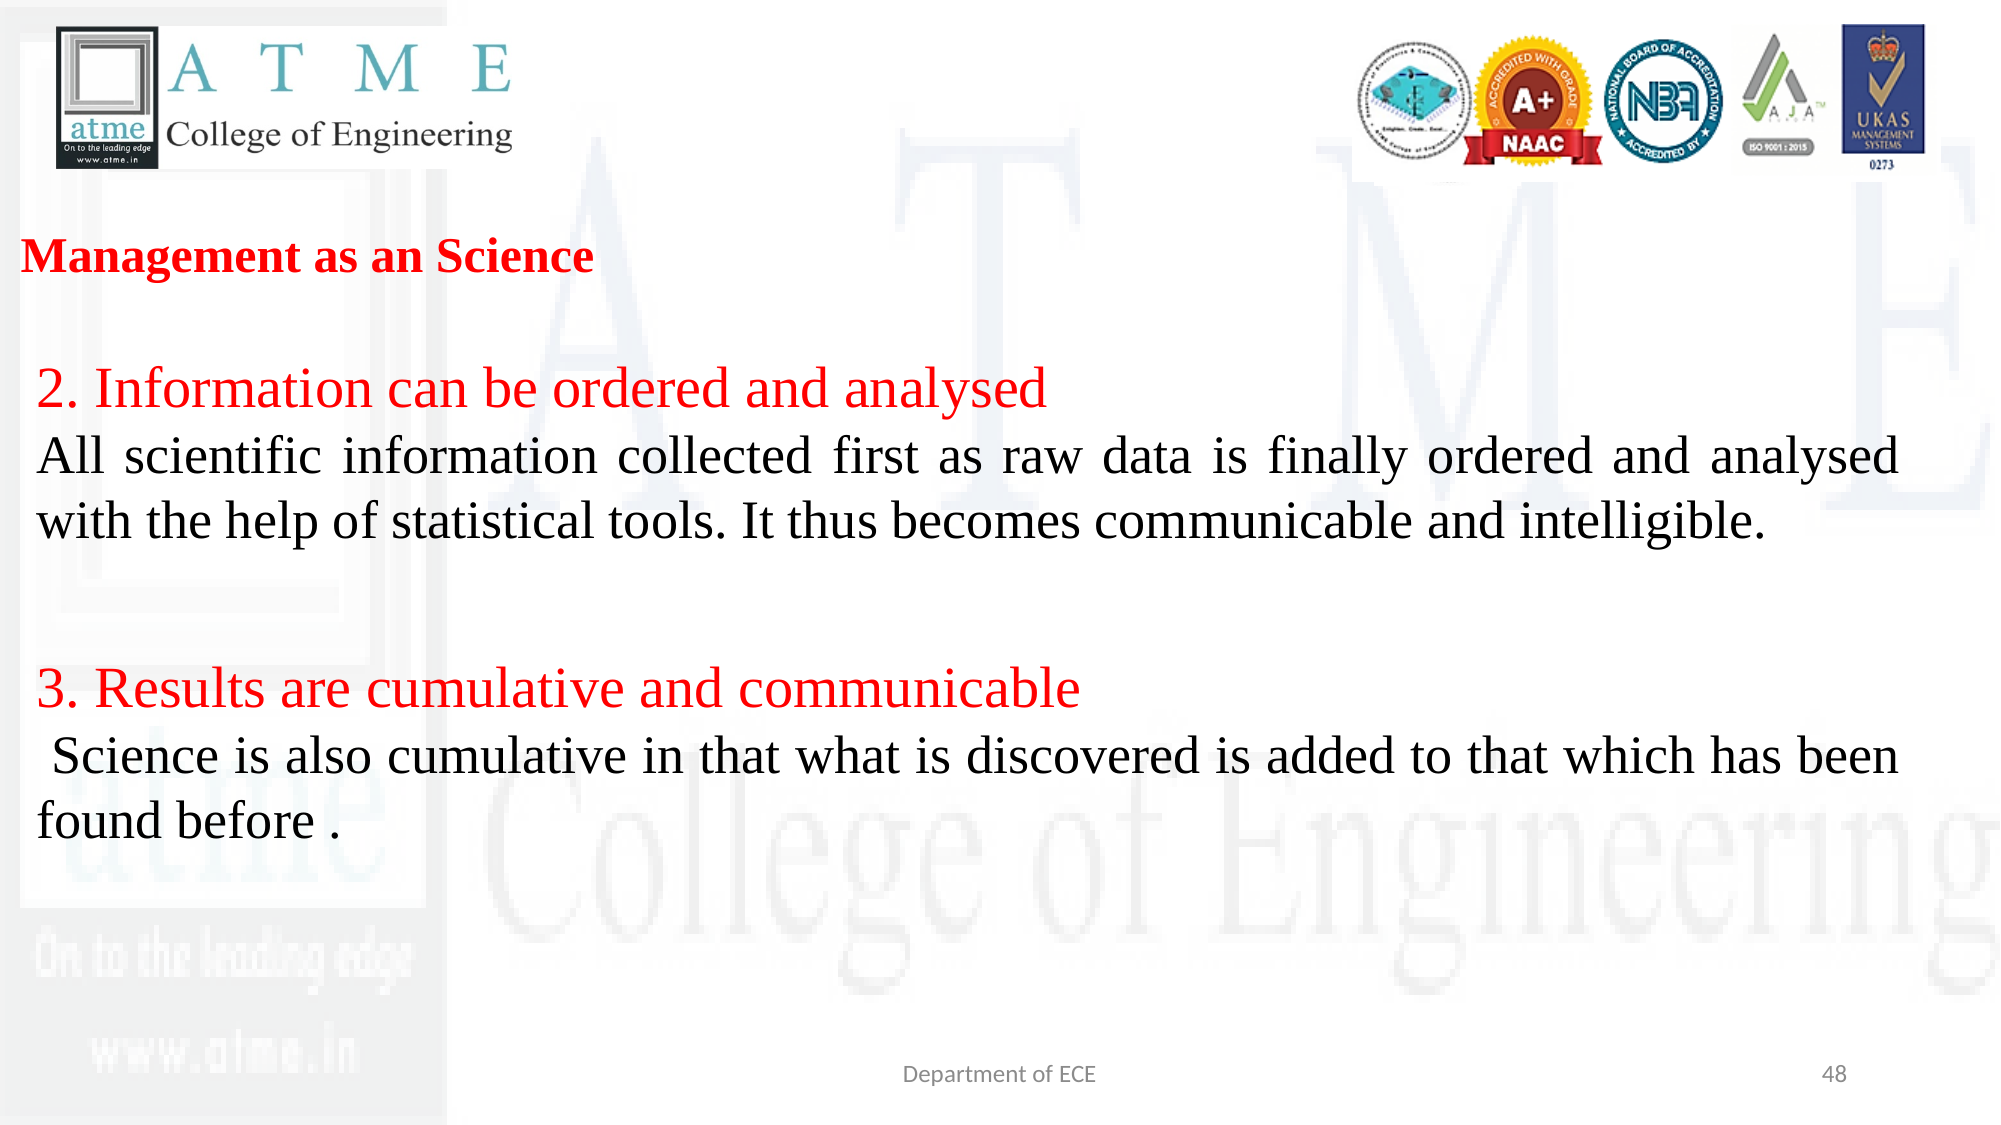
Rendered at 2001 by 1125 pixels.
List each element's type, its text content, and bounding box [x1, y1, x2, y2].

picture [1352, 24, 1941, 186]
picture [56, 26, 512, 169]
slide_number 48 [1412, 1042, 1863, 1103]
text_box 2. Information can be ordered and analysed All scientific information collected first as raw data is finally ordered and analysed with the help of statistical tools. It thus becomes communicable and intelligible. 3. Results are cumulative and communicable Science is also cumulative in that what is discovered is added to that which has been found before . [21, 307, 1918, 975]
footer Department of ECE [662, 1042, 1338, 1103]
text_box Management as an Science [5, 185, 729, 291]
